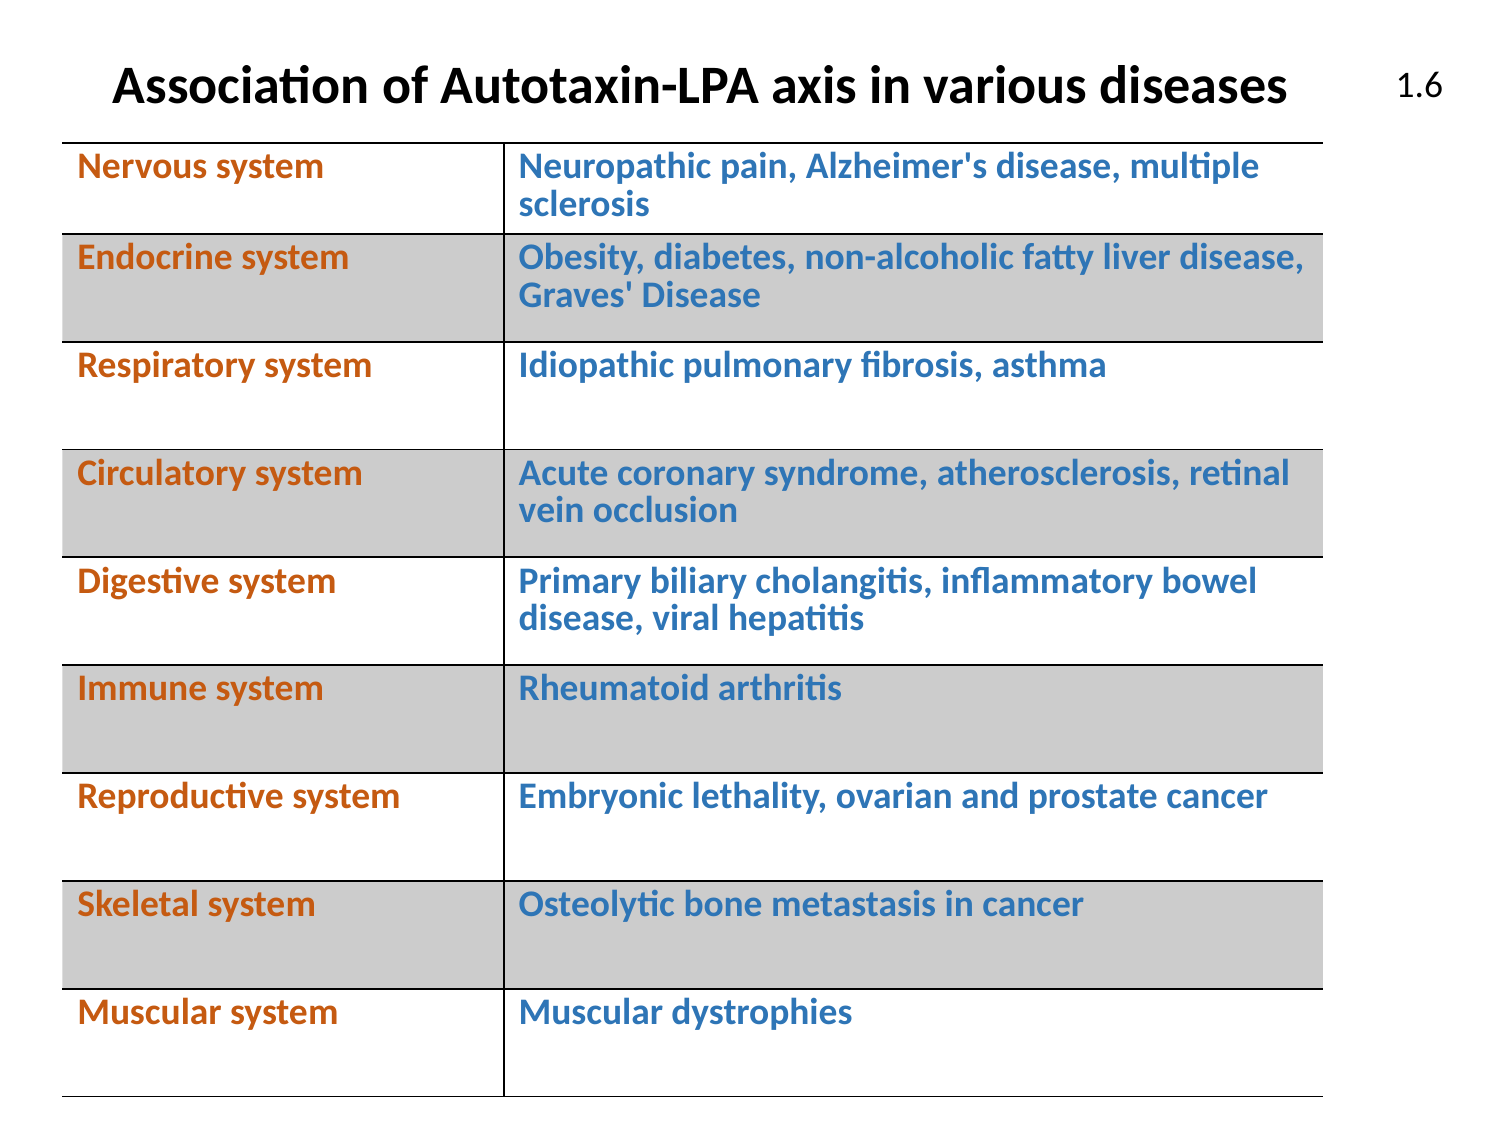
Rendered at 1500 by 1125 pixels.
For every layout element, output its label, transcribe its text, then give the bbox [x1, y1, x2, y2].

table_header Neuropathic pain, Alzheimer's disease, multiple sclerosis [505, 144, 1323, 233]
table_cell Primary biliary cholangitis, inflammatory bowel disease, viral hepatitis [505, 558, 1323, 664]
table_cell Muscular system [62, 990, 503, 1096]
table_cell Osteolytic bone metastasis in cancer [505, 882, 1323, 988]
table_cell Immune system [62, 666, 503, 772]
table_cell Endocrine system [62, 235, 503, 341]
table_cell Rheumatoid arthritis [505, 666, 1323, 772]
table_cell Respiratory system [62, 343, 503, 449]
table_cell Circulatory system [62, 450, 503, 556]
table_header Nervous system [62, 144, 503, 233]
text_box 1.6 [1380, 52, 1478, 112]
table_cell Skeletal system [62, 882, 503, 988]
text_box Association of Autotaxin-LPA axis in various diseases [97, 42, 1323, 122]
table_cell Obesity, diabetes, non-alcoholic fatty liver disease, Graves' Disease [505, 235, 1323, 341]
table_cell Muscular dystrophies [505, 990, 1323, 1096]
table_cell Reproductive system [62, 774, 503, 880]
table_cell Digestive system [62, 558, 503, 664]
table_cell Embryonic lethality, ovarian and prostate cancer [505, 774, 1323, 880]
table_cell Idiopathic pulmonary fibrosis, asthma [505, 343, 1323, 449]
table_cell Acute coronary syndrome, atherosclerosis, retinal vein occlusion [505, 450, 1323, 556]
